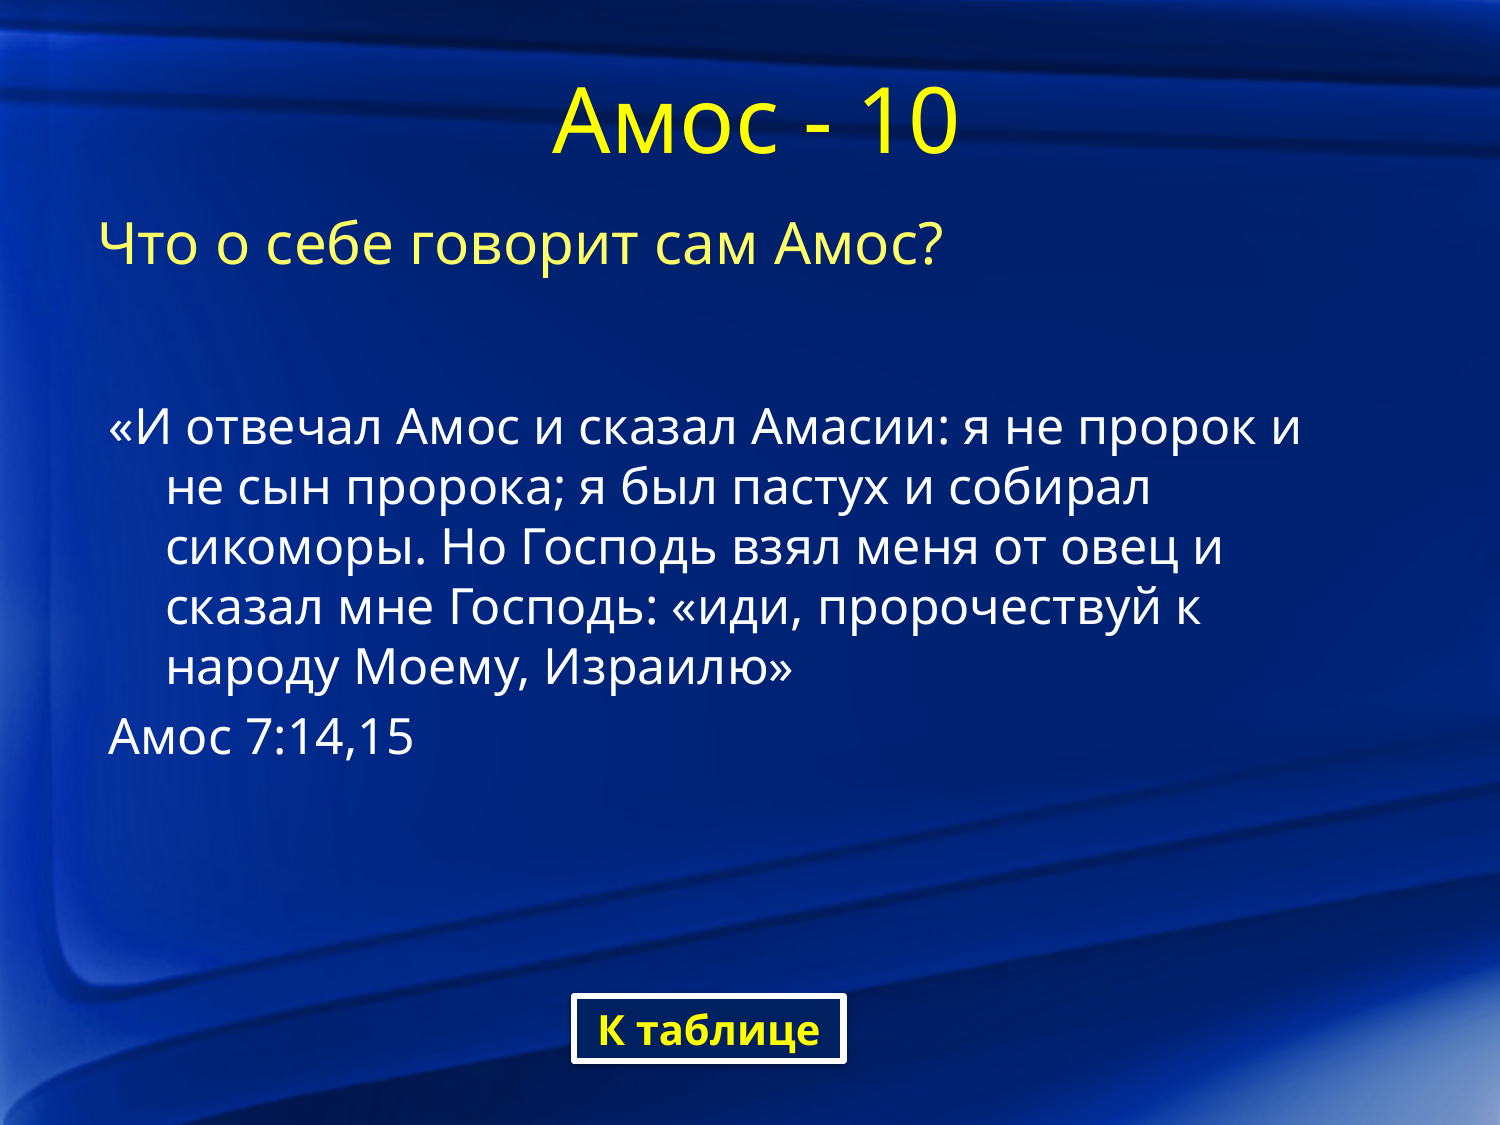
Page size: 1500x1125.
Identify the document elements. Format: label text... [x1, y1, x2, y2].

list «И отвечал Амос и сказал Амасии: я не пророк и не сын пророка; я был пастух и собирал сикоморы. Но Господь взял меня от овец и сказал мне Господь: «иди, пророчествуй к народу Моему, Израилю» Амос 7:14,15 [93, 386, 1383, 868]
title Амос - 10 [82, 23, 1432, 211]
list Что о себе говорит сам Амос? [82, 199, 1390, 387]
picture [0, 0, 1500, 1125]
text_box К таблице [571, 993, 847, 1064]
